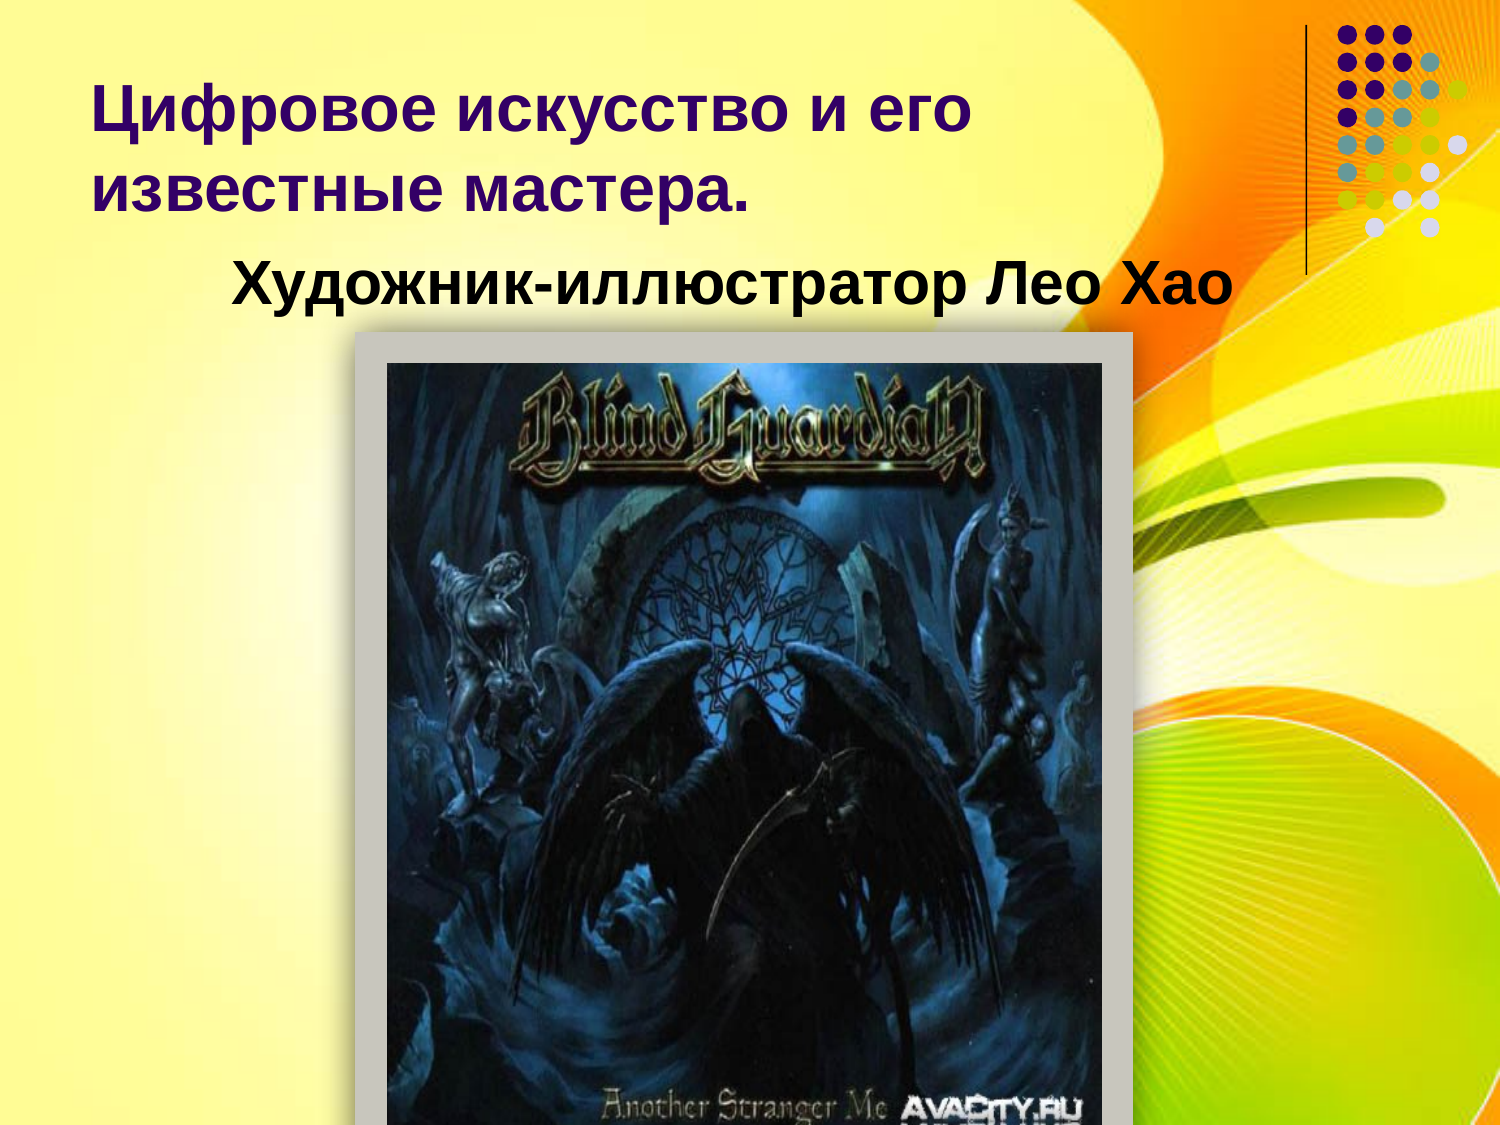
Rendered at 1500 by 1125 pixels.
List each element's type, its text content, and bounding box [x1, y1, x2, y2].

list Художник-иллюстратор Лео Хао [58, 234, 1409, 328]
picture [0, 0, 1500, 1125]
title Цифровое искусство и его известные мастера. [74, 19, 1313, 233]
picture [386, 362, 1102, 1125]
